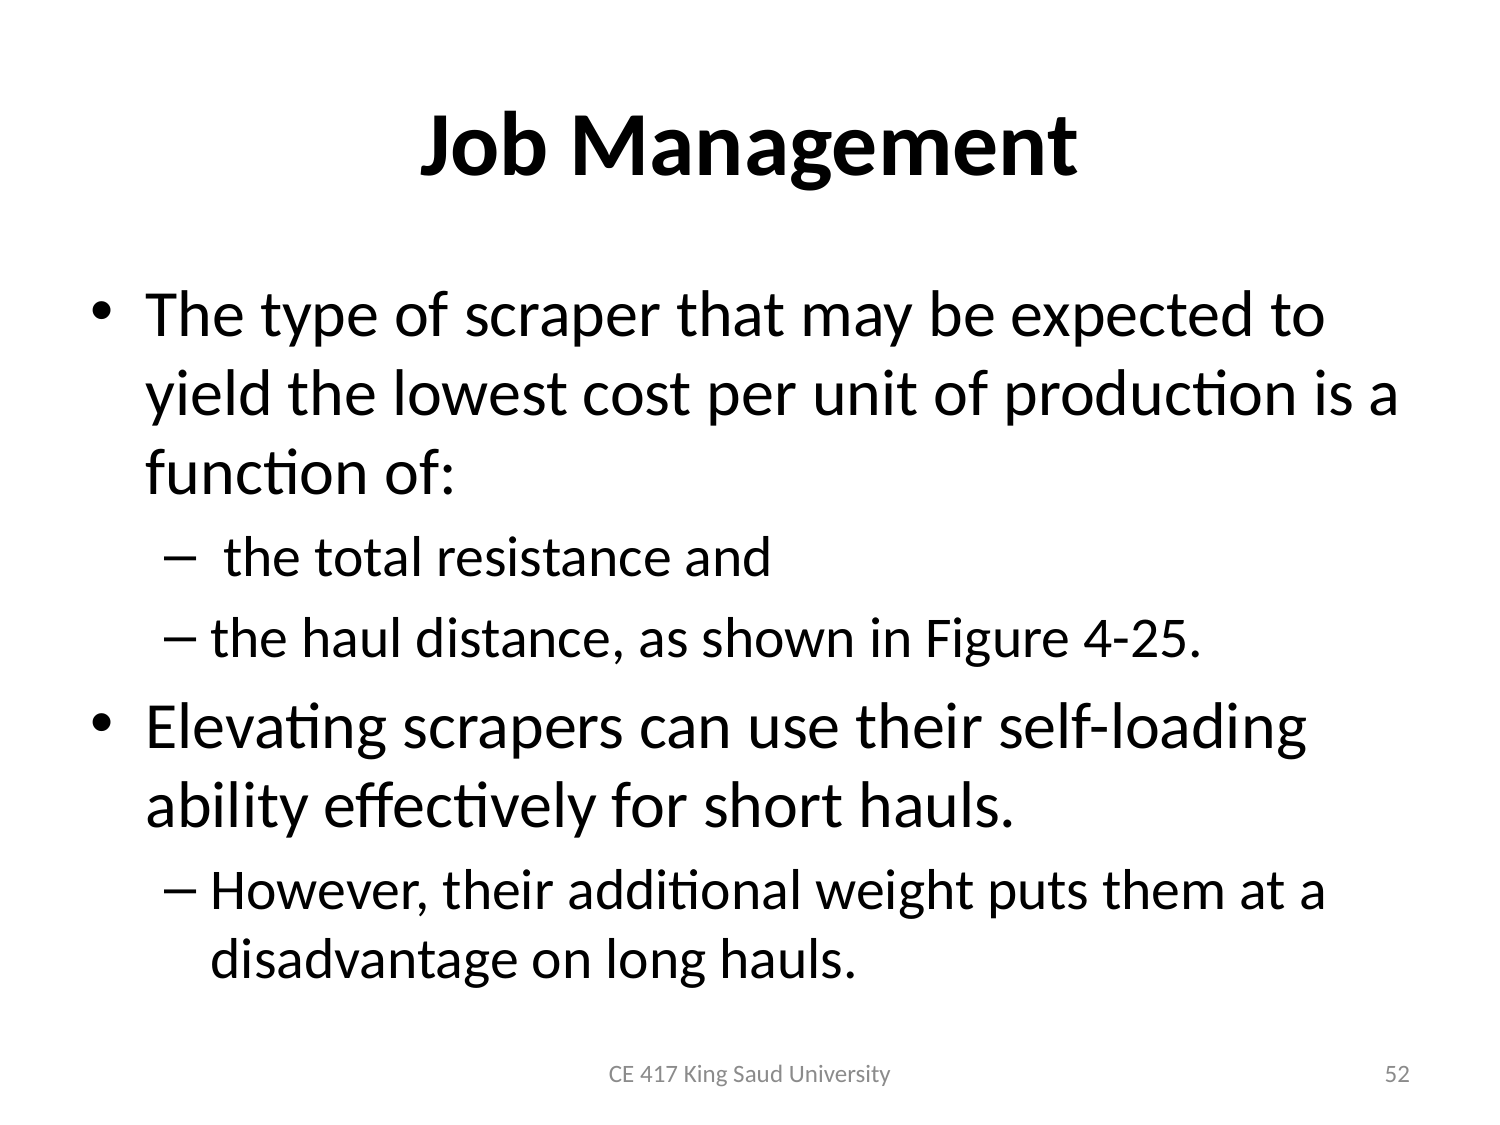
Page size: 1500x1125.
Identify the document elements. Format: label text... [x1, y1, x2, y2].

title Job Management [75, 45, 1425, 233]
slide_number 52 [1074, 1042, 1425, 1103]
list The type of scraper that may be expected to yield the lowest cost per unit of production is a function of: the total resistance and the haul distance, as shown in Figure 4-25. Elevating scrapers can use their self-loading ability effectively for short hauls. However, their additional weight puts them at a disadvantage on long hauls. [75, 262, 1425, 1005]
footer CE 417 King Saud University [512, 1042, 988, 1103]
